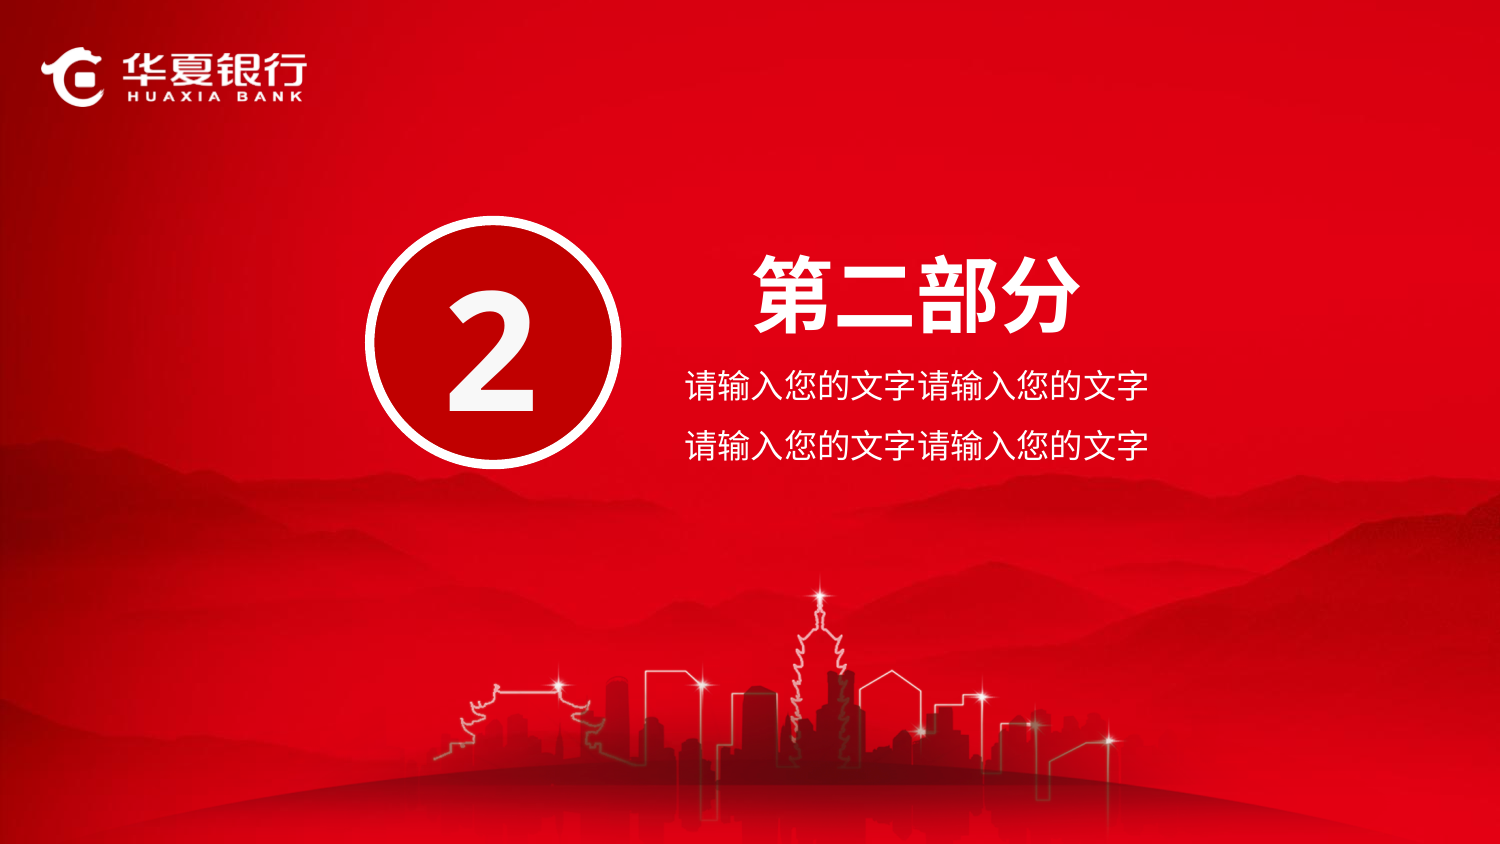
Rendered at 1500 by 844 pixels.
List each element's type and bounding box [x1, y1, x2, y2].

text_box [369, 220, 617, 465]
picture [0, 0, 1500, 844]
